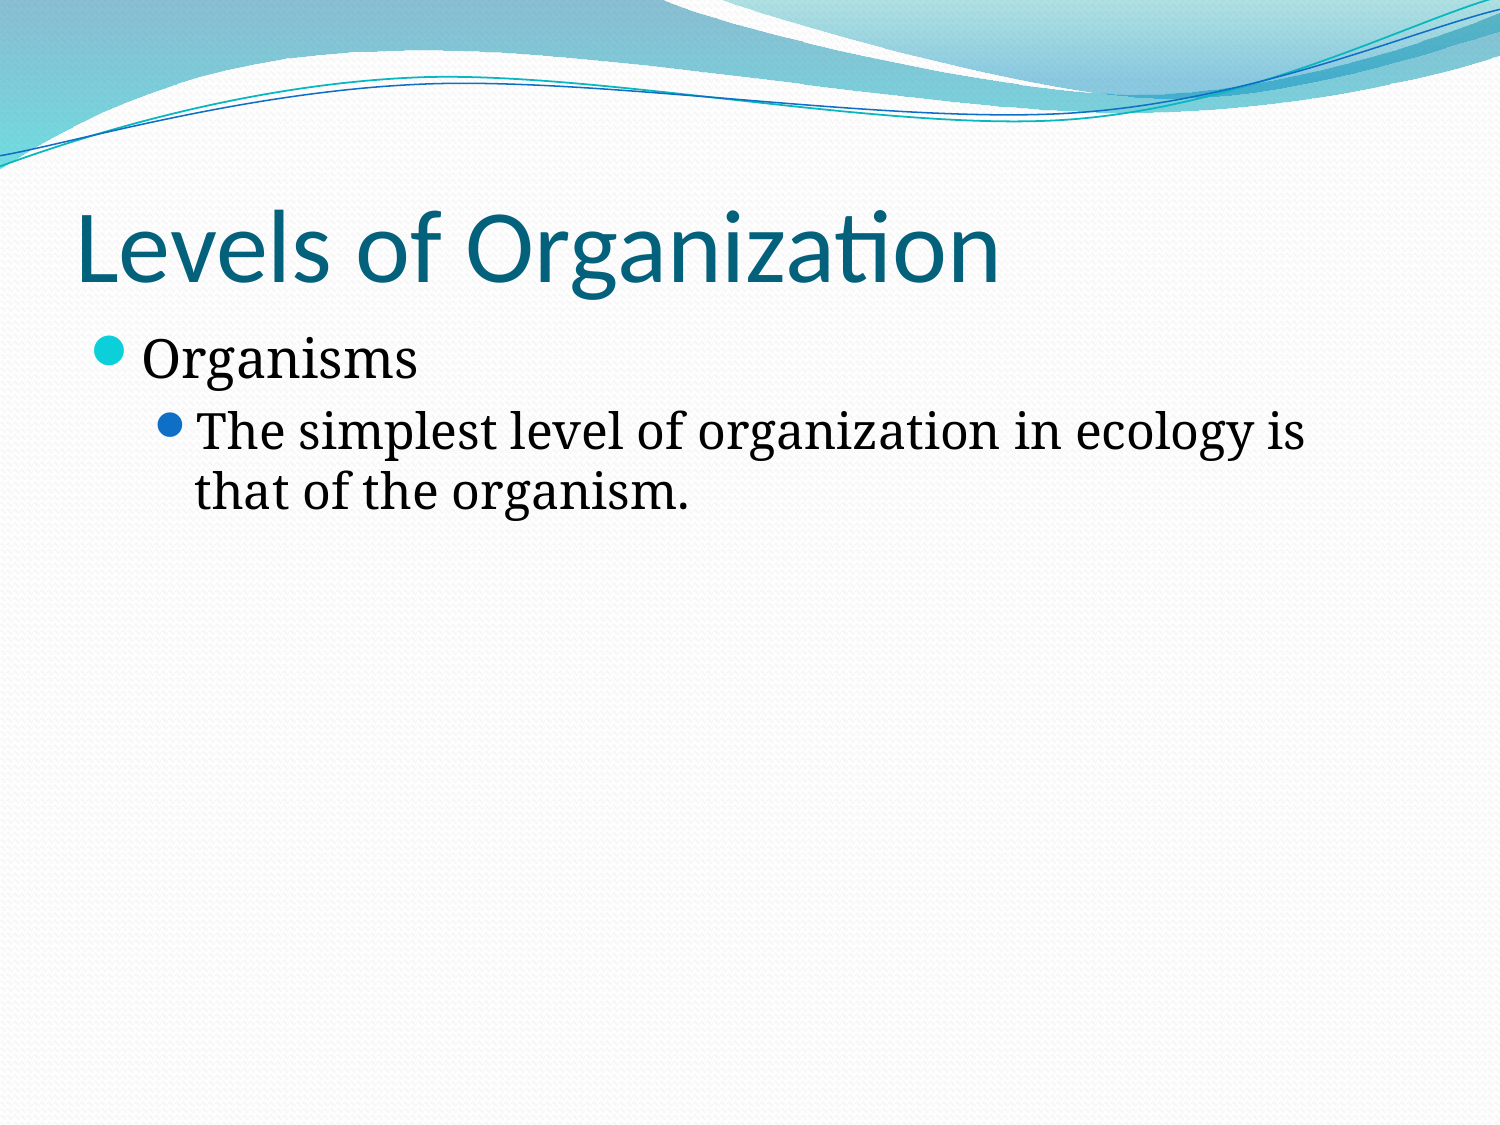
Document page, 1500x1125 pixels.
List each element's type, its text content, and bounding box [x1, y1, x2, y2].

list Organisms The simplest level of organization in ecology is that of the organism. [75, 317, 1425, 1038]
title Levels of Organization [75, 115, 1425, 303]
